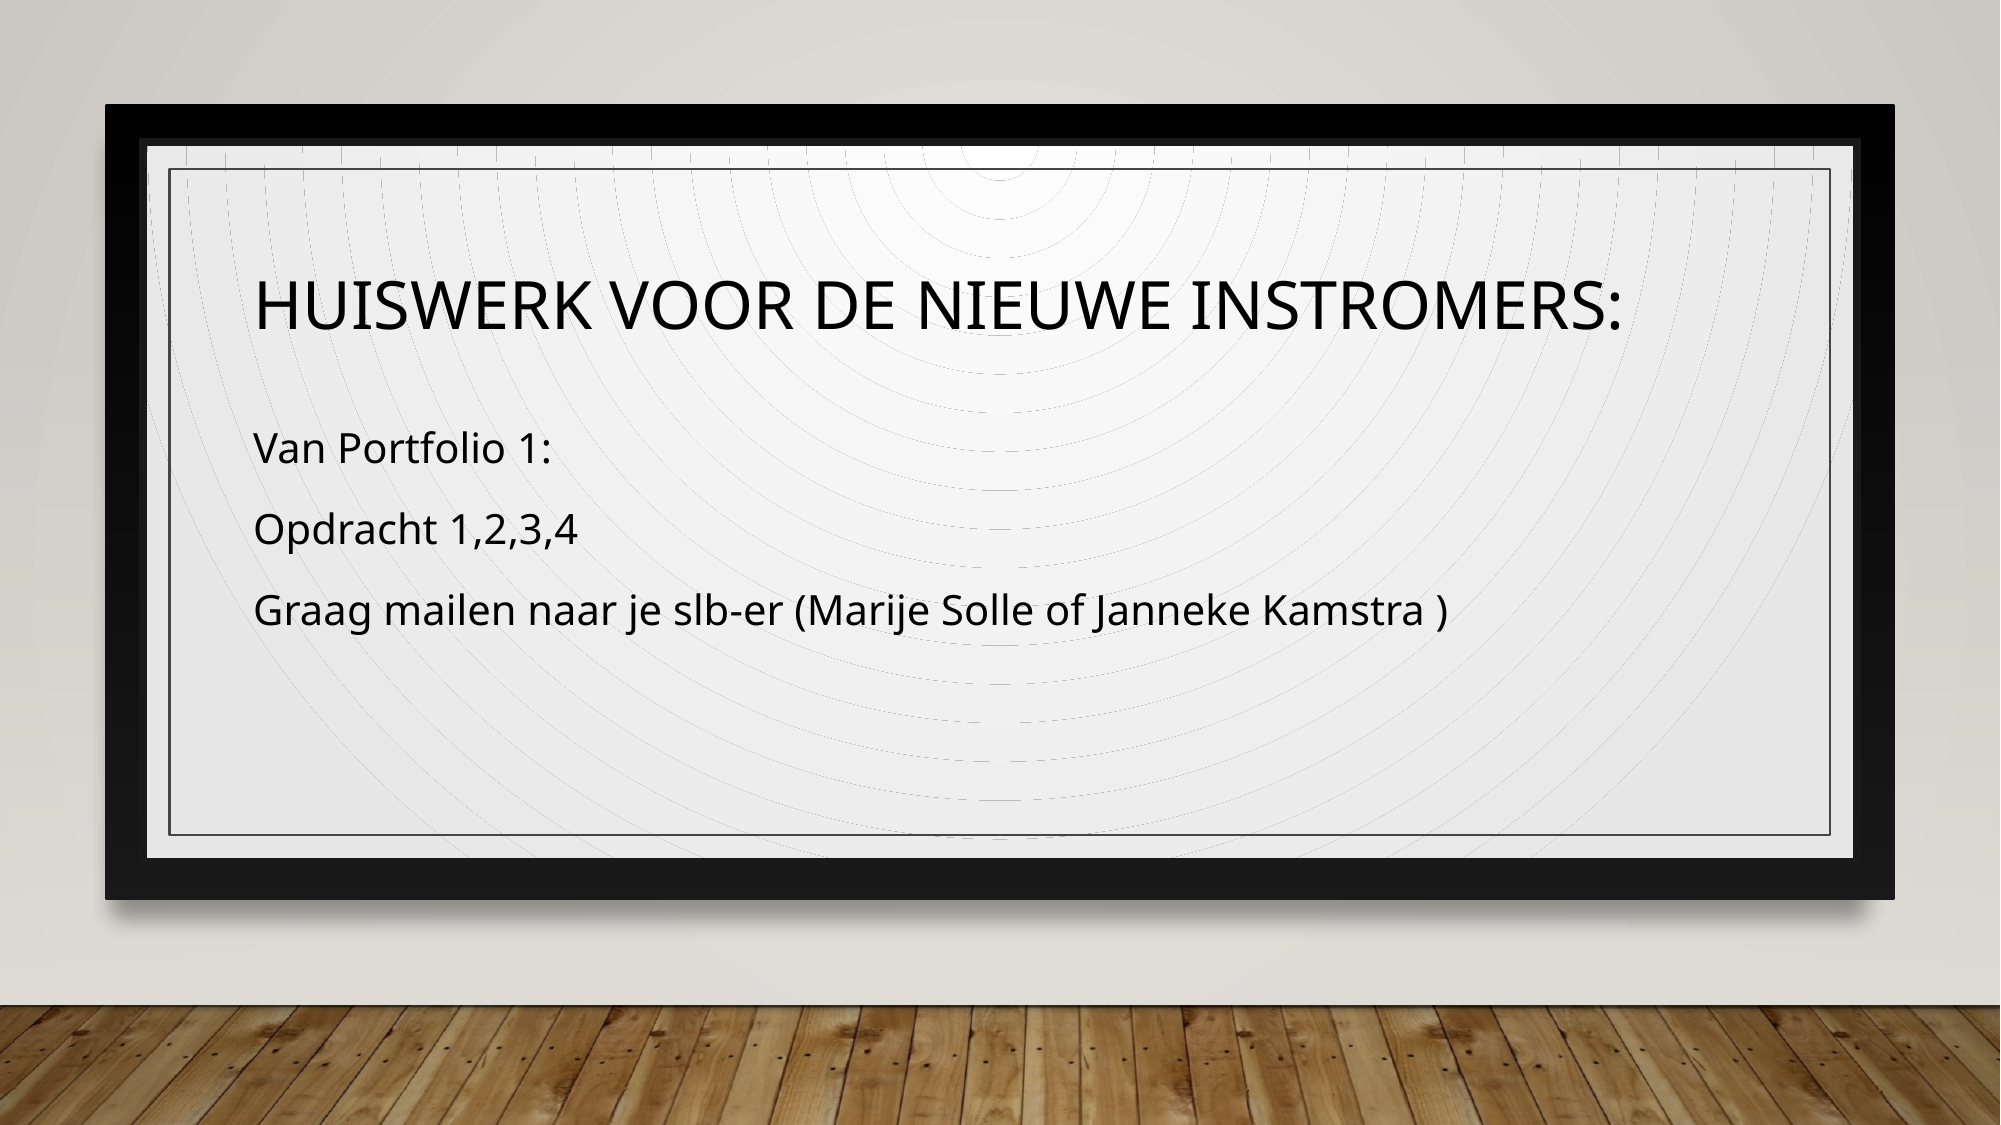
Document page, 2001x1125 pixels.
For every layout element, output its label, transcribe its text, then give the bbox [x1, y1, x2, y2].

list Van Portfolio 1: Opdracht 1,2,3,4 Graag mailen naar je slb-er (Marije Solle of Janneke Kamstra ) [238, 404, 1781, 799]
text_box [105, 104, 1895, 900]
text_box [0, 0, 2000, 330]
text_box [142, 141, 1858, 863]
title Huiswerk voor de nieuwe instromers: [238, 225, 1781, 391]
picture [0, 1004, 2000, 1125]
text_box [0, 330, 2000, 1004]
text_box [168, 168, 1831, 836]
